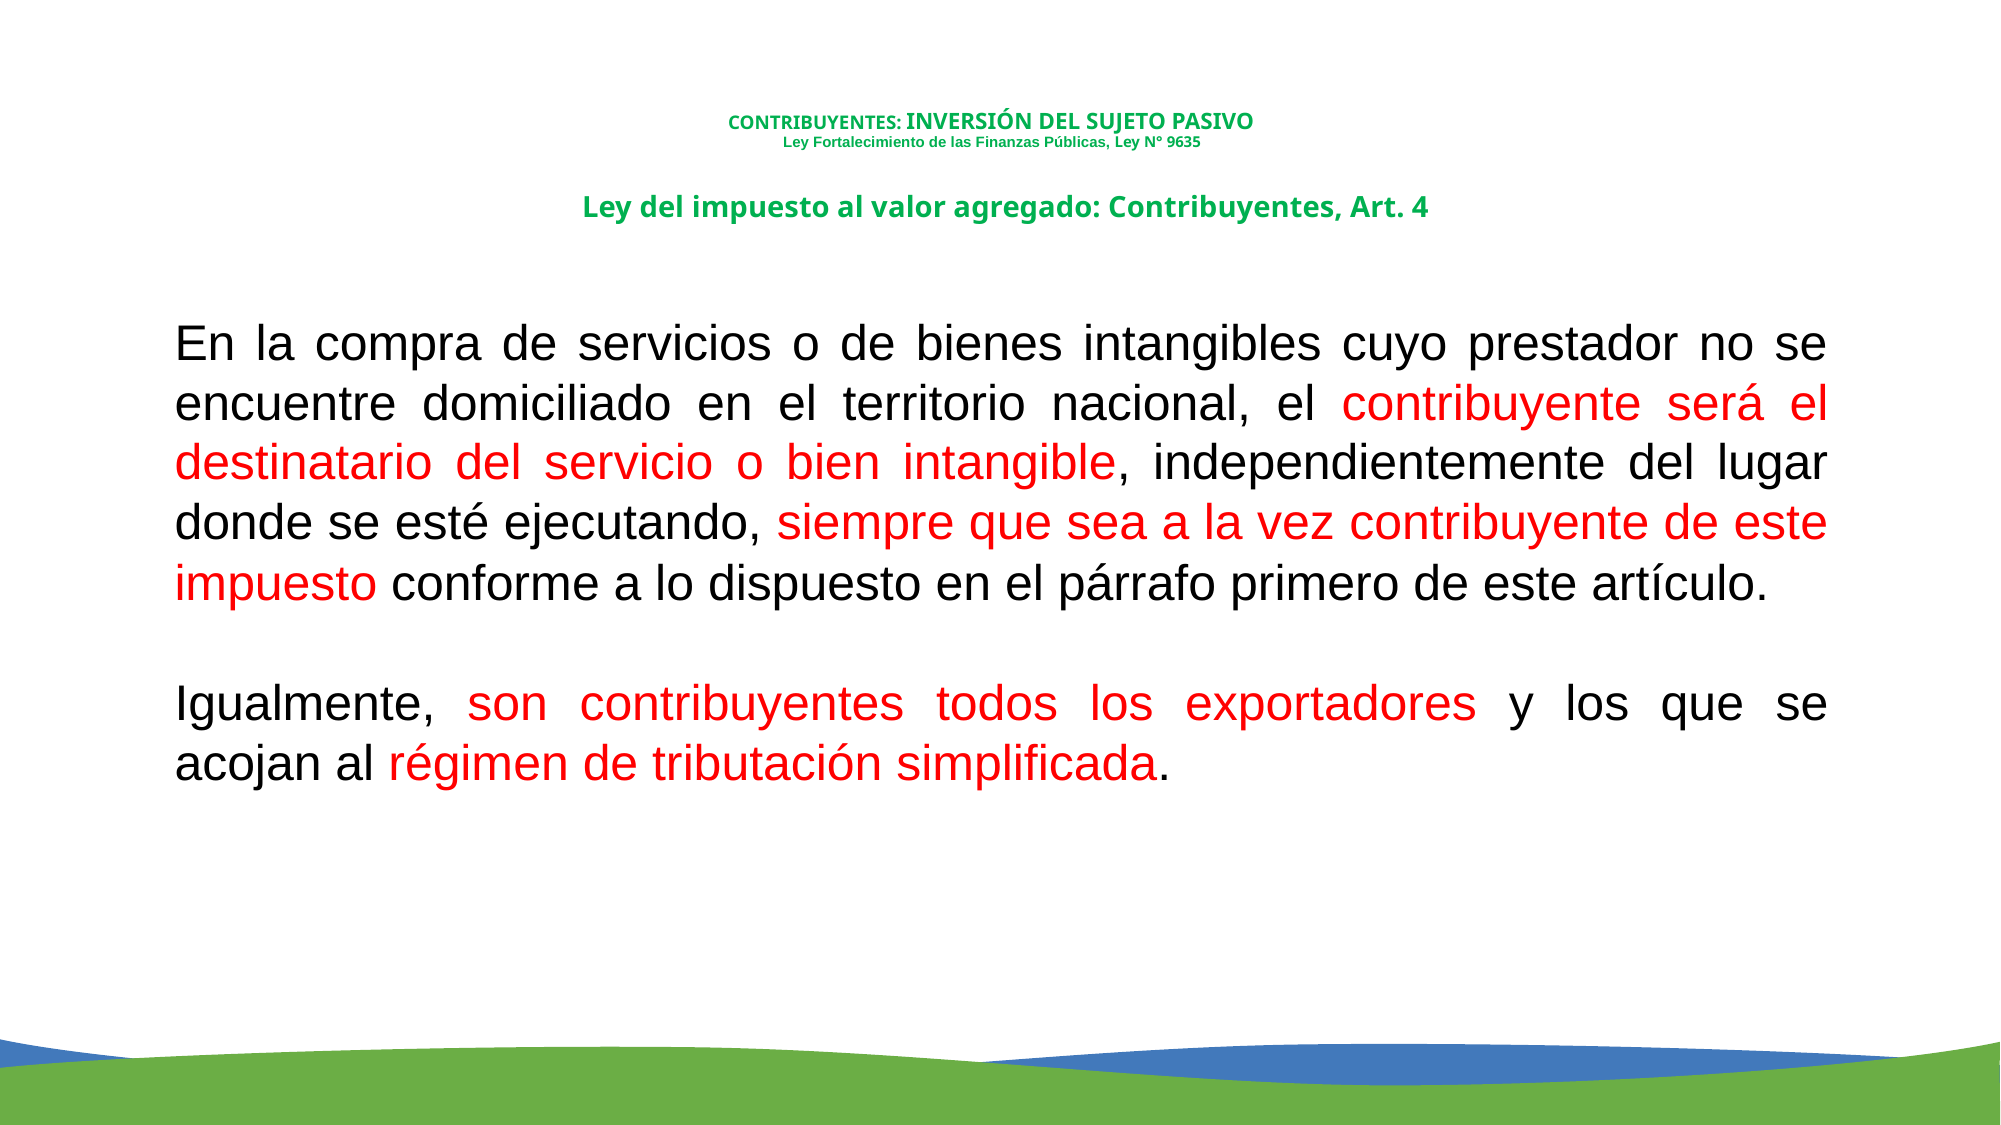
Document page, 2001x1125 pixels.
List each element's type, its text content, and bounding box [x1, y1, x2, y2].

title CONTRIBUYENTES: INVERSIÓN DEL SUJETO PASIVO Ley Fortalecimiento de las Finanzas Públicas, Ley N° 9635 [350, 78, 1638, 185]
text_box En la compra de servicios o de bienes intangibles cuyo prestador no se encuentre domiciliado en el territorio nacional, el contribuyente será el destinatario del servicio o bien intangible, independientemente del lugar donde se esté ejecutando, siempre que sea a la vez contribuyente de este impuesto conforme a lo dispuesto en el párrafo primero de este artículo. Igualmente, son contribuyentes todos los exportadores y los que se acojan al régimen de tributación simplificada. [159, 302, 1844, 798]
text_box Ley del impuesto al valor agregado: Contribuyentes, Art. 4 [350, 185, 1662, 246]
